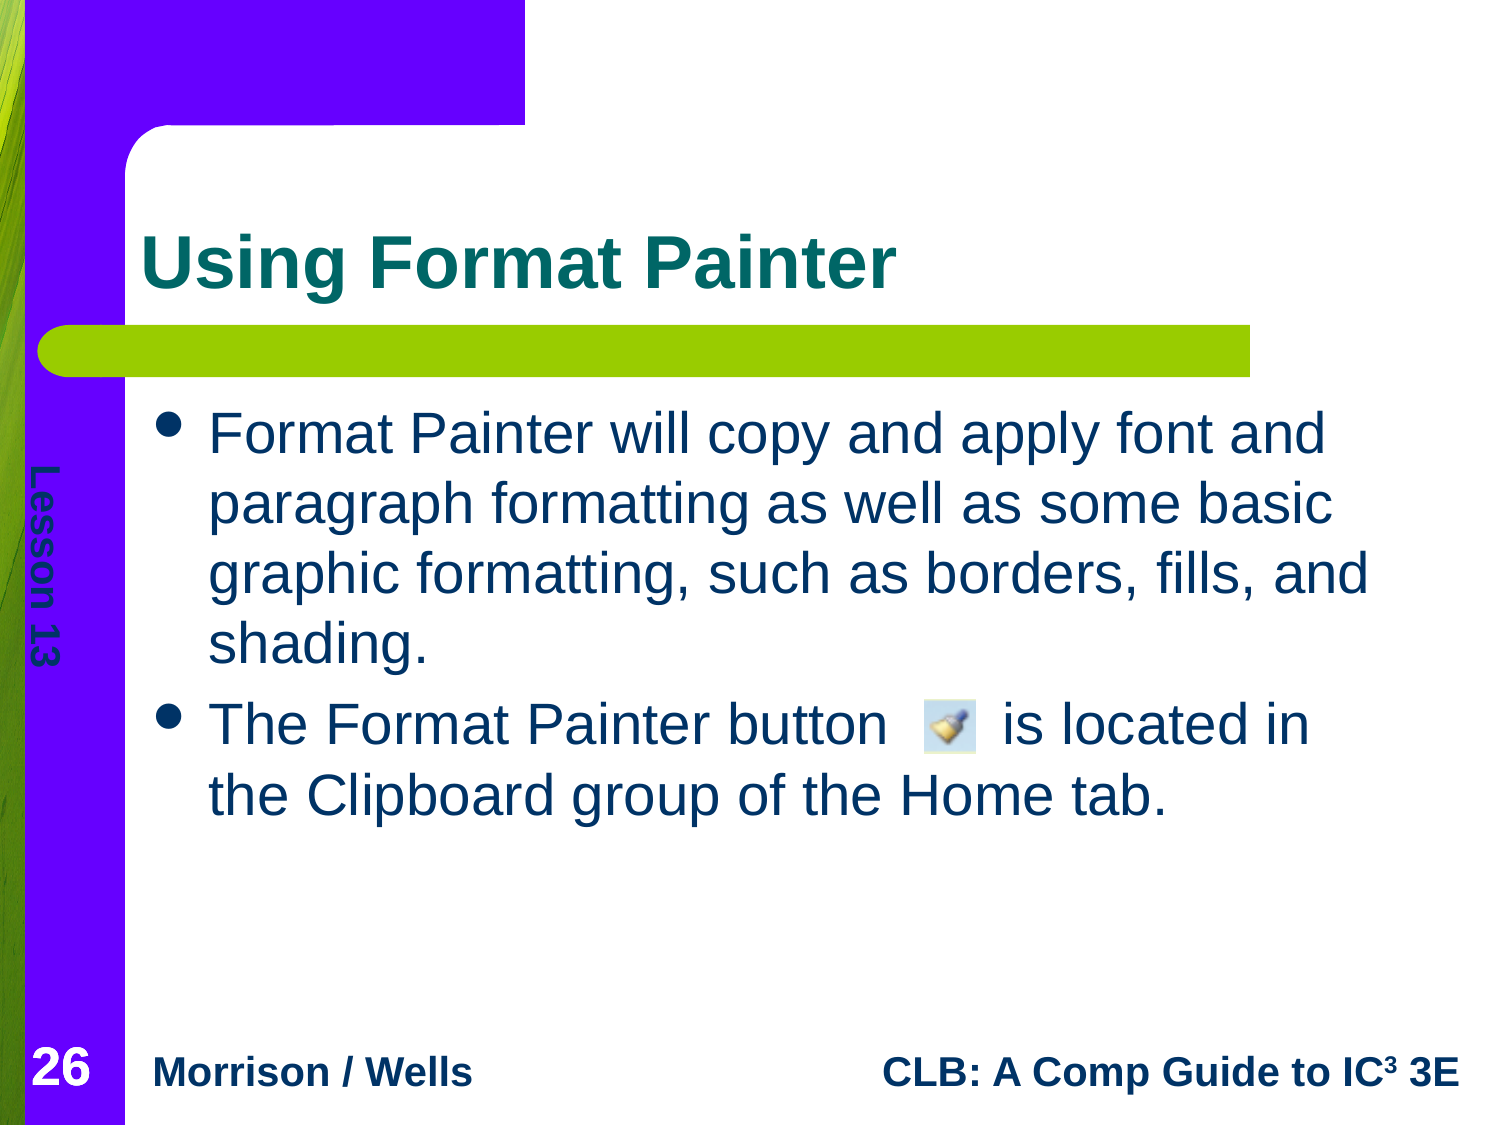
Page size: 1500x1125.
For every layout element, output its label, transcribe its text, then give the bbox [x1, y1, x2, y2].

picture [924, 699, 977, 754]
list Format Painter will copy and apply font and paragraph formatting as well as some basic graphic formatting, such as borders, fills, and shading. The Format Painter button is located in the Clipboard group of the Home tab. [137, 387, 1413, 1001]
picture [0, 0, 25, 1125]
title Using Format Painter [124, 124, 1426, 313]
text_box 26 [13, 1023, 111, 1105]
